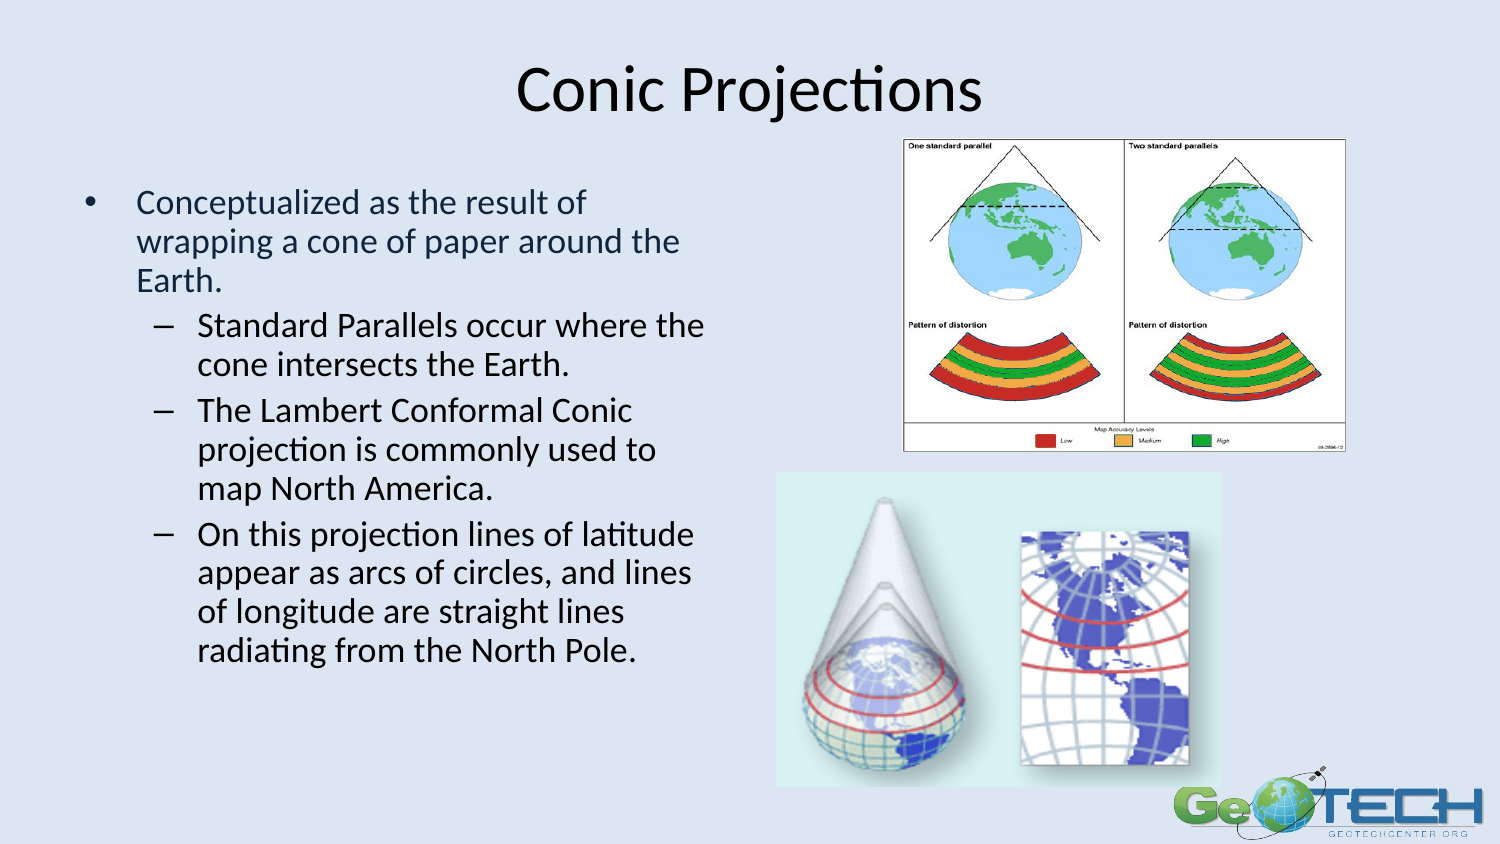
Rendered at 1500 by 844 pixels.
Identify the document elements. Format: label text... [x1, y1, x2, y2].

picture [775, 472, 1497, 844]
list Conceptualized as the result of wrapping a cone of paper around the Earth. Standard Parallels occur where the cone intersects the Earth. The Lambert Conformal Conic projection is commonly used to map North America. On this projection lines of latitude appear as arcs of circles, and lines of longitude are straight lines radiating from the North Pole. [69, 176, 737, 679]
picture [901, 138, 1346, 452]
title Conic Projections [75, 14, 1425, 155]
